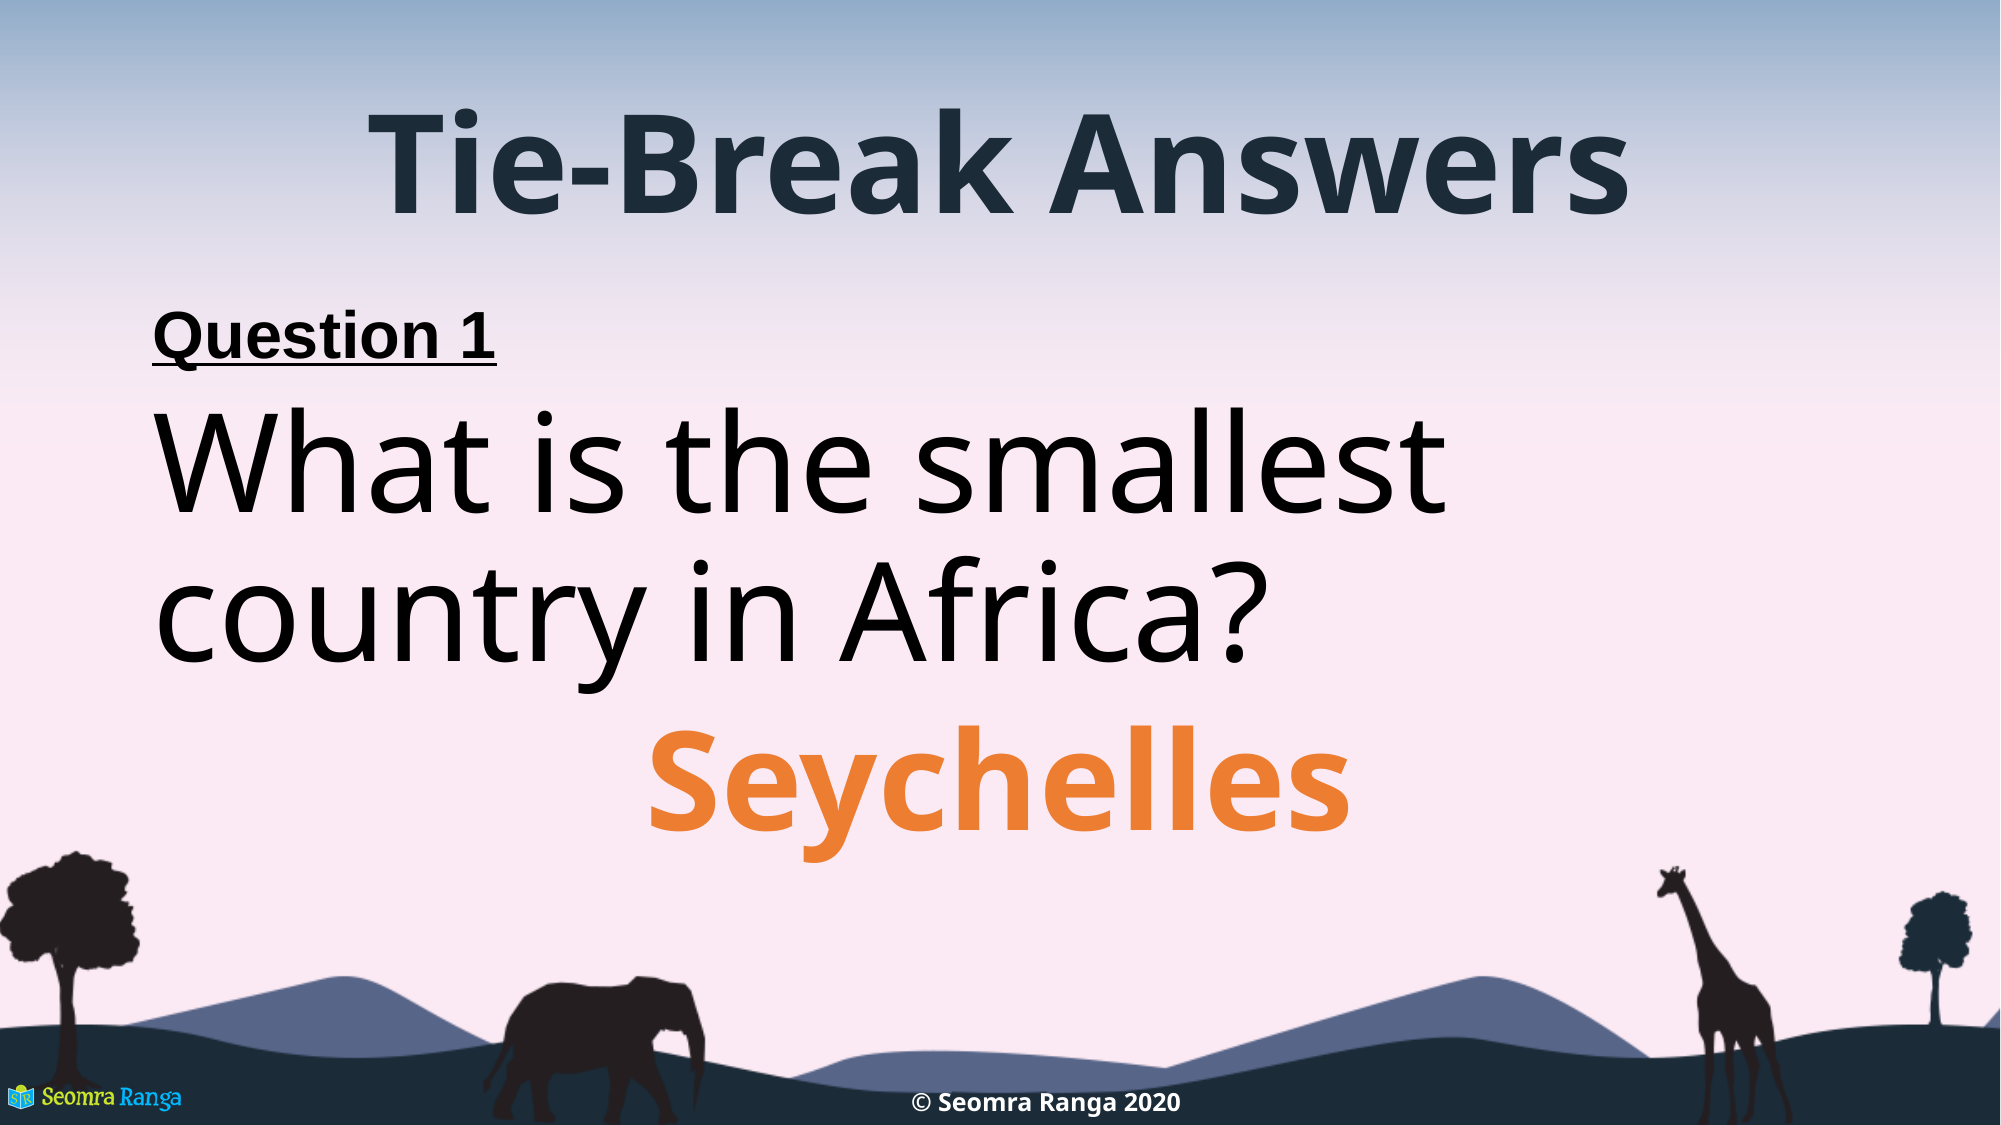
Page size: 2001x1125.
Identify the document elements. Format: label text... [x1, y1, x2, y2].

list Question 1 What is the smallest country in Africa? Seychelles [137, 293, 1863, 1014]
text_box © Seomra Ranga 2020 www.seomraranga.com [762, 1079, 1330, 1125]
picture [0, 0, 2001, 1125]
title Tie-Break Answers [137, 59, 1863, 278]
